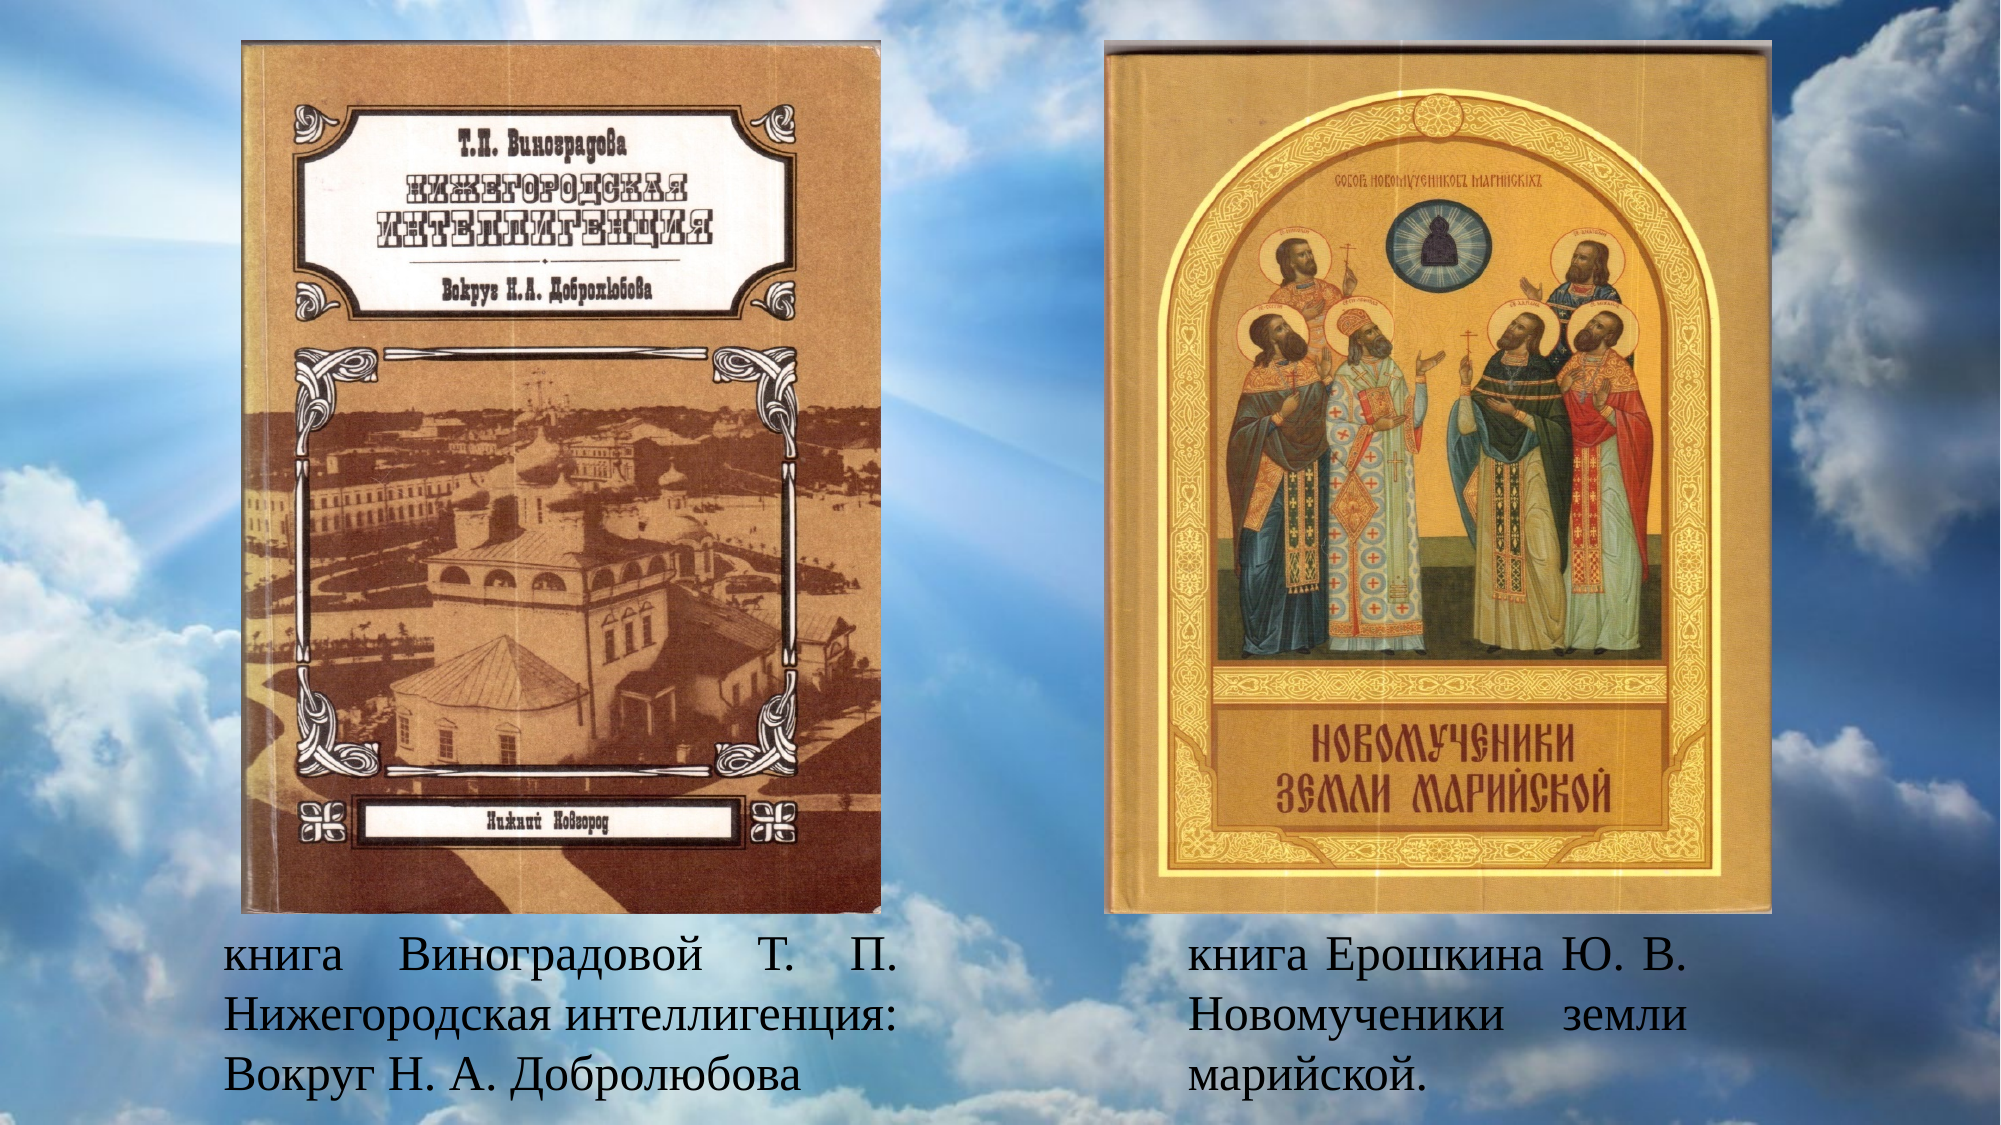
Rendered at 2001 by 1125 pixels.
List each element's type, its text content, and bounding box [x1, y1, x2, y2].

text_box книга Виноградовой Т. П. Нижегородская интеллигенция: Вокруг Н. А. Добролюбова [208, 913, 914, 1109]
picture [0, 0, 2001, 1125]
text_box книга Ерошкина Ю. В. Новомученики земли марийской. [1173, 914, 1703, 1109]
